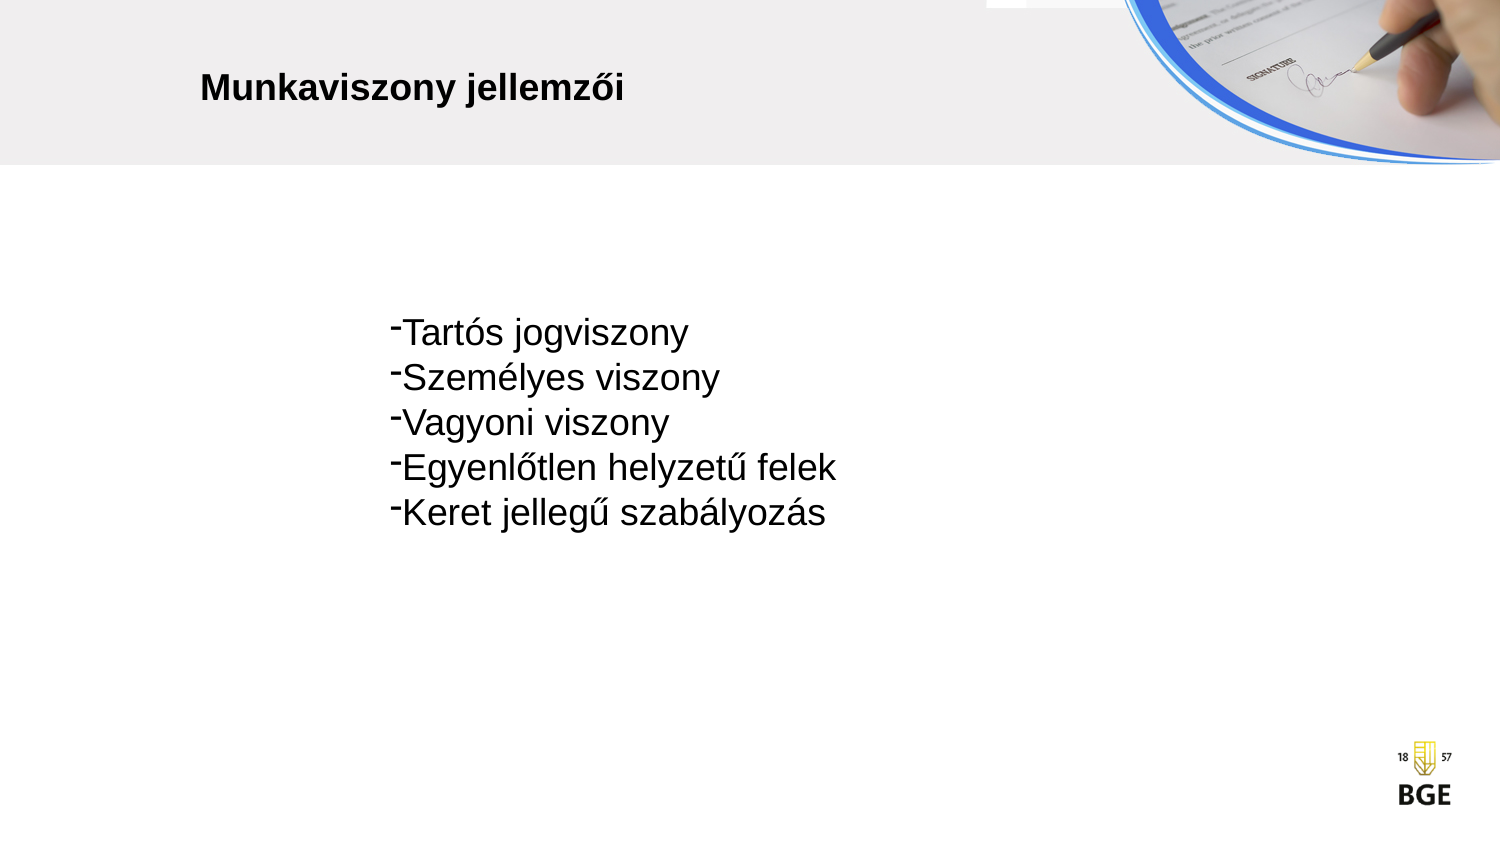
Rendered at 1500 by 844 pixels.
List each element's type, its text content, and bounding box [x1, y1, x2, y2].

picture [0, 0, 1500, 844]
text_box Tartós jogviszony Személyes viszony Vagyoni viszony Egyenlőtlen helyzetű felek Keret jellegű szabályozás [374, 300, 1125, 541]
text_box Munkaviszony jellemzői [185, 55, 641, 116]
